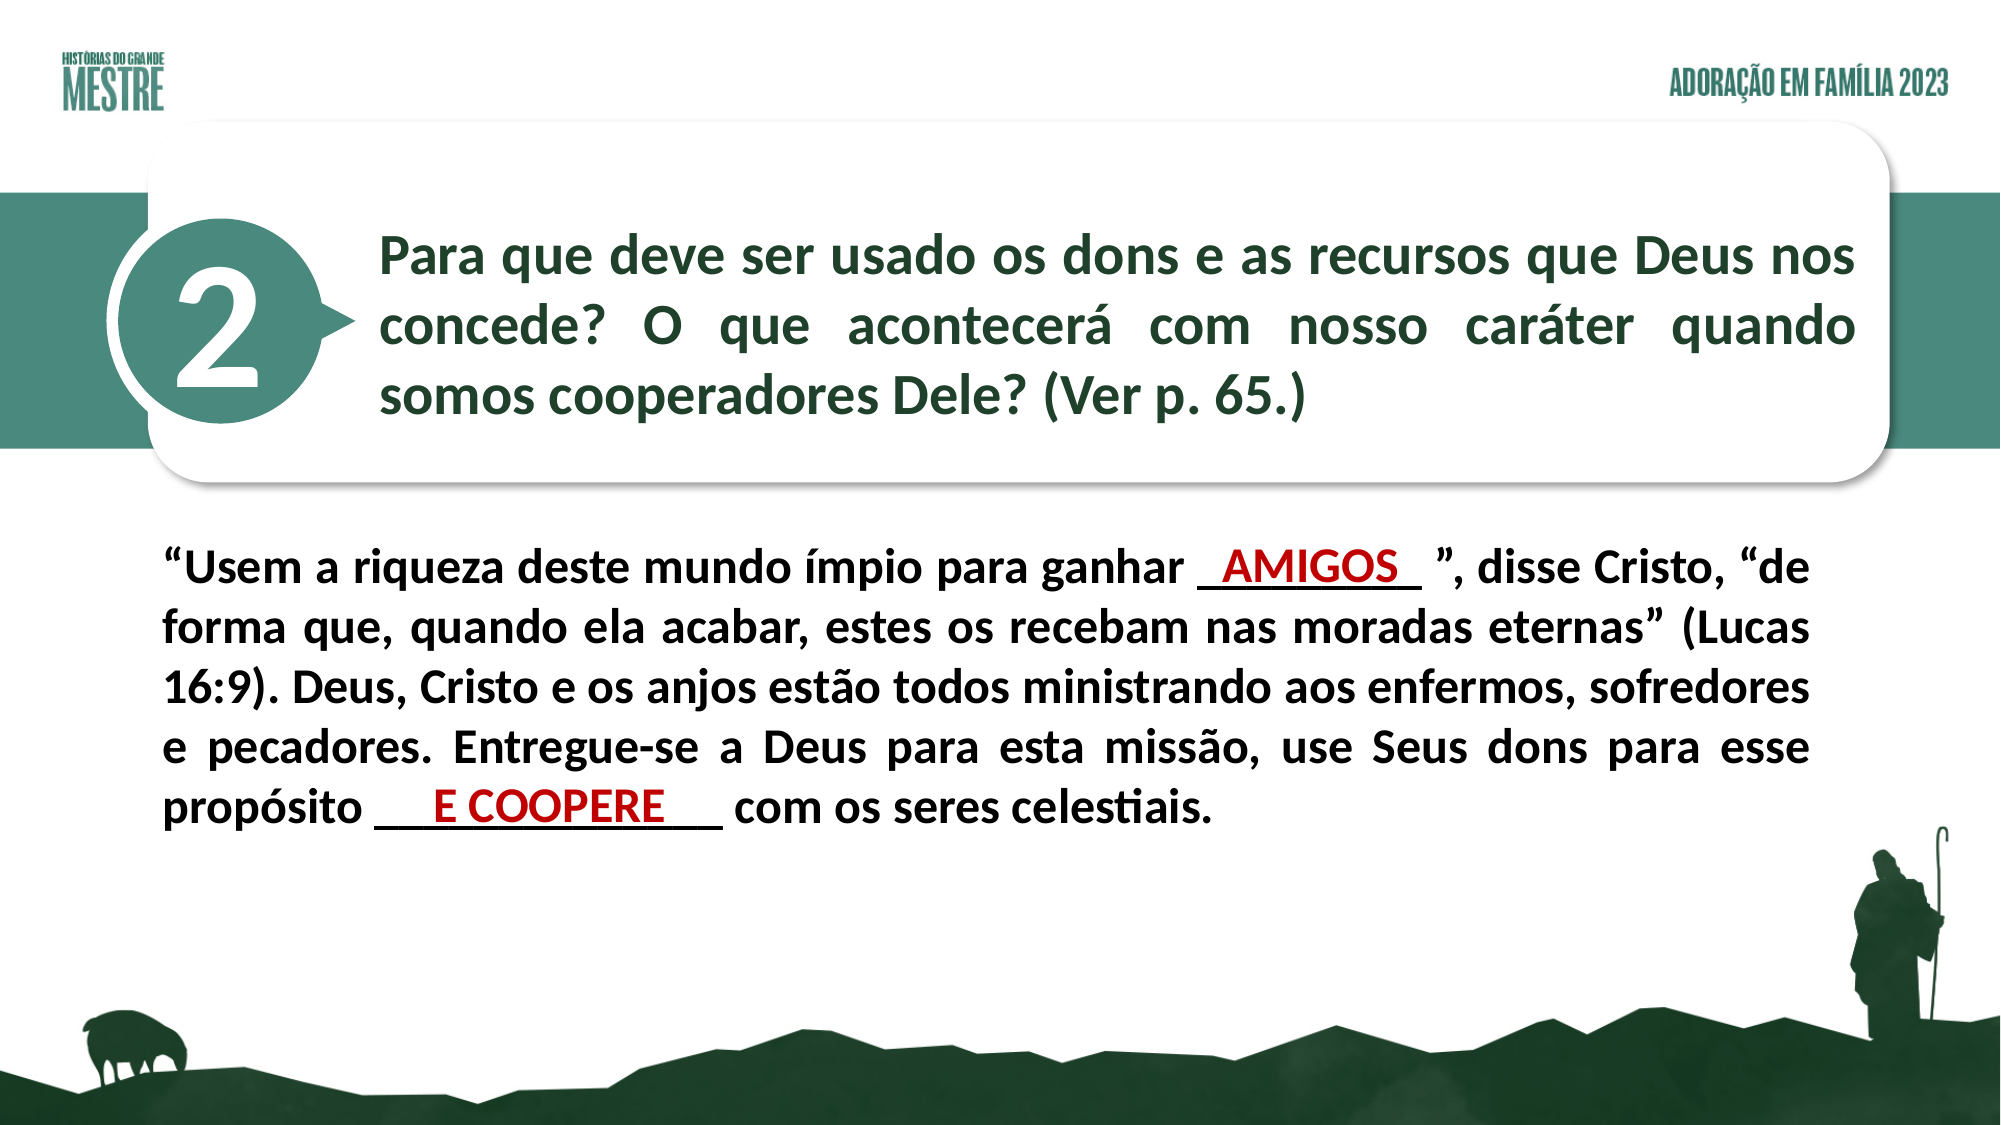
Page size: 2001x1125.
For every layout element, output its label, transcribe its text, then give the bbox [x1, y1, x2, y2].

text_box “Usem a riqueza deste mundo ímpio para ganhar _________ ”, disse Cristo, “de forma que, quando ela acabar, estes os recebam nas moradas eternas” (Lucas 16:9). Deus, Cristo e os anjos estão todos ministrando aos enfermos, sofredores e pecadores. Entregue-se a Deus para esta missão, use Seus dons para esse propósito ______________ com os seres celestiais. [147, 526, 1828, 842]
text_box E COOPERE [418, 764, 756, 840]
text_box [0, 121, 2000, 483]
picture [0, 0, 2001, 1125]
text_box AMIGOS [1207, 525, 1431, 600]
